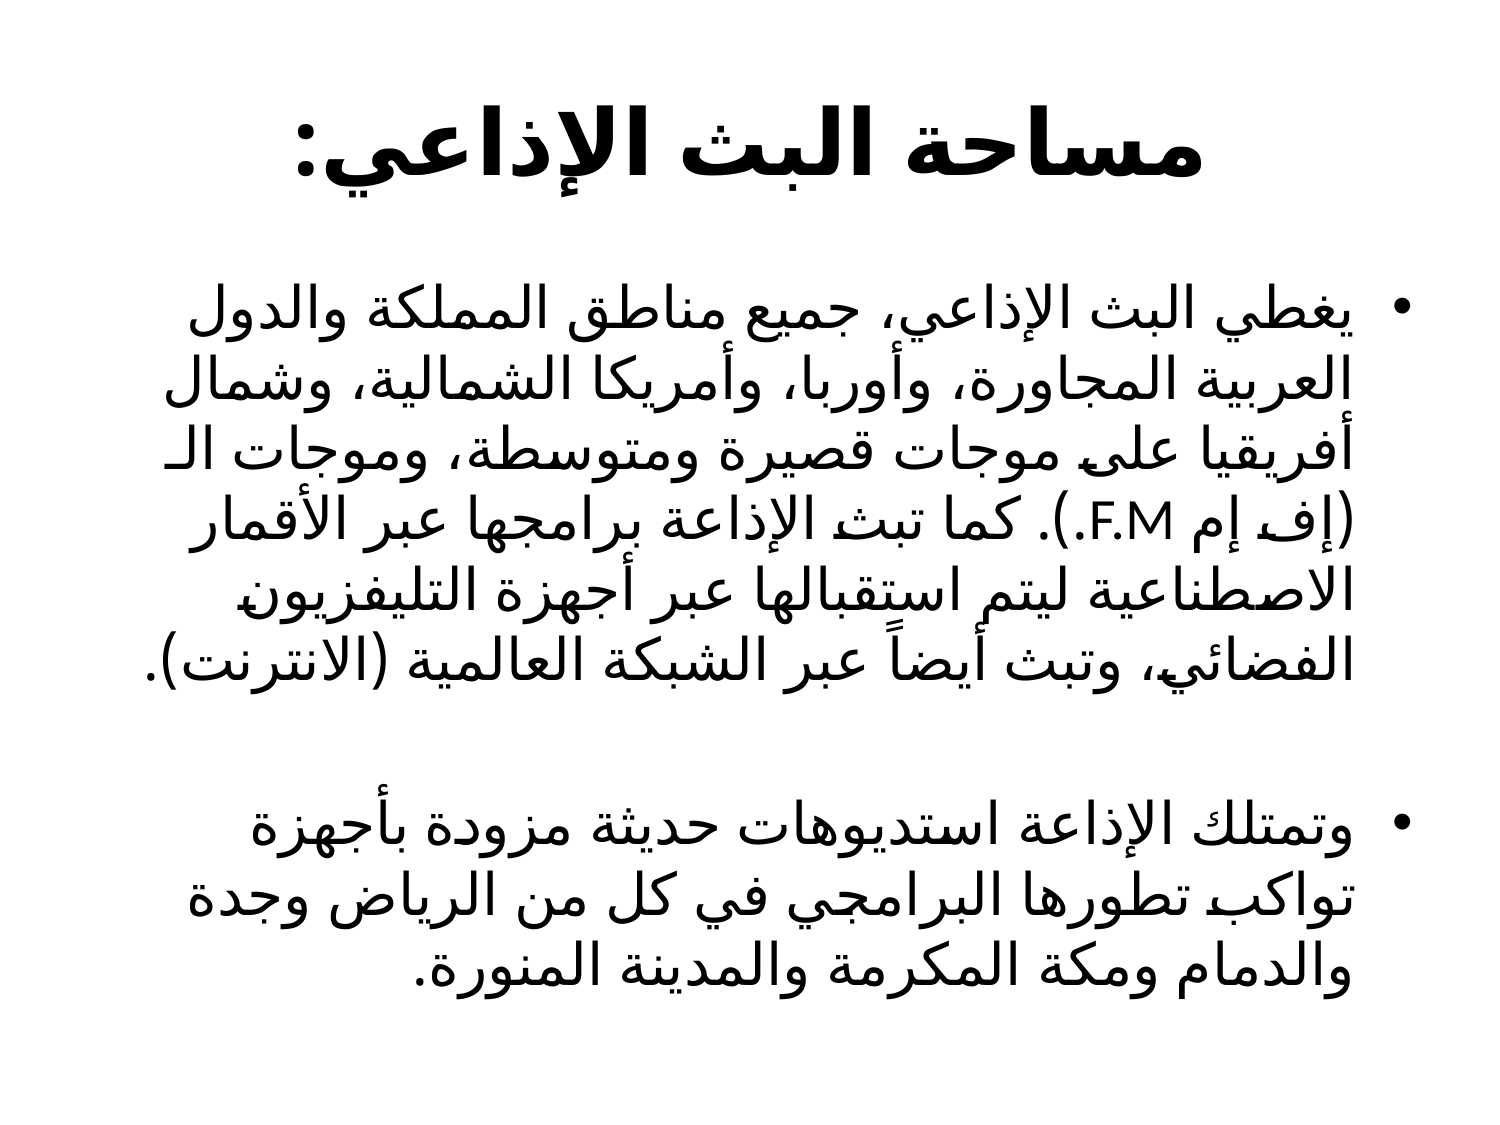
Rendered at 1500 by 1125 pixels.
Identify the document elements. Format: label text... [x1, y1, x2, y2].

list يغطي البث الإذاعي، جميع مناطق المملكة والدول العربية المجاورة، وأوربا، وأمريكا الشمالية، وشمال أفريقيا على موجات قصيرة ومتوسطة، وموجات الـ (إف إم F.M.). كما تبث الإذاعة برامجها عبر الأقمار الاصطناعية ليتم استقبالها عبر أجهزة التليفزيون الفضائي، وتبث أيضاً عبر الشبكة العالمية (الانترنت). وتمتلك الإذاعة استديوهات حديثة مزودة بأجهزة تواكب تطورها البرامجي في كل من الرياض وجدة والدمام ومكة المكرمة والمدينة المنورة. [75, 262, 1425, 1005]
title مساحة البث الإذاعي: [75, 45, 1425, 233]
